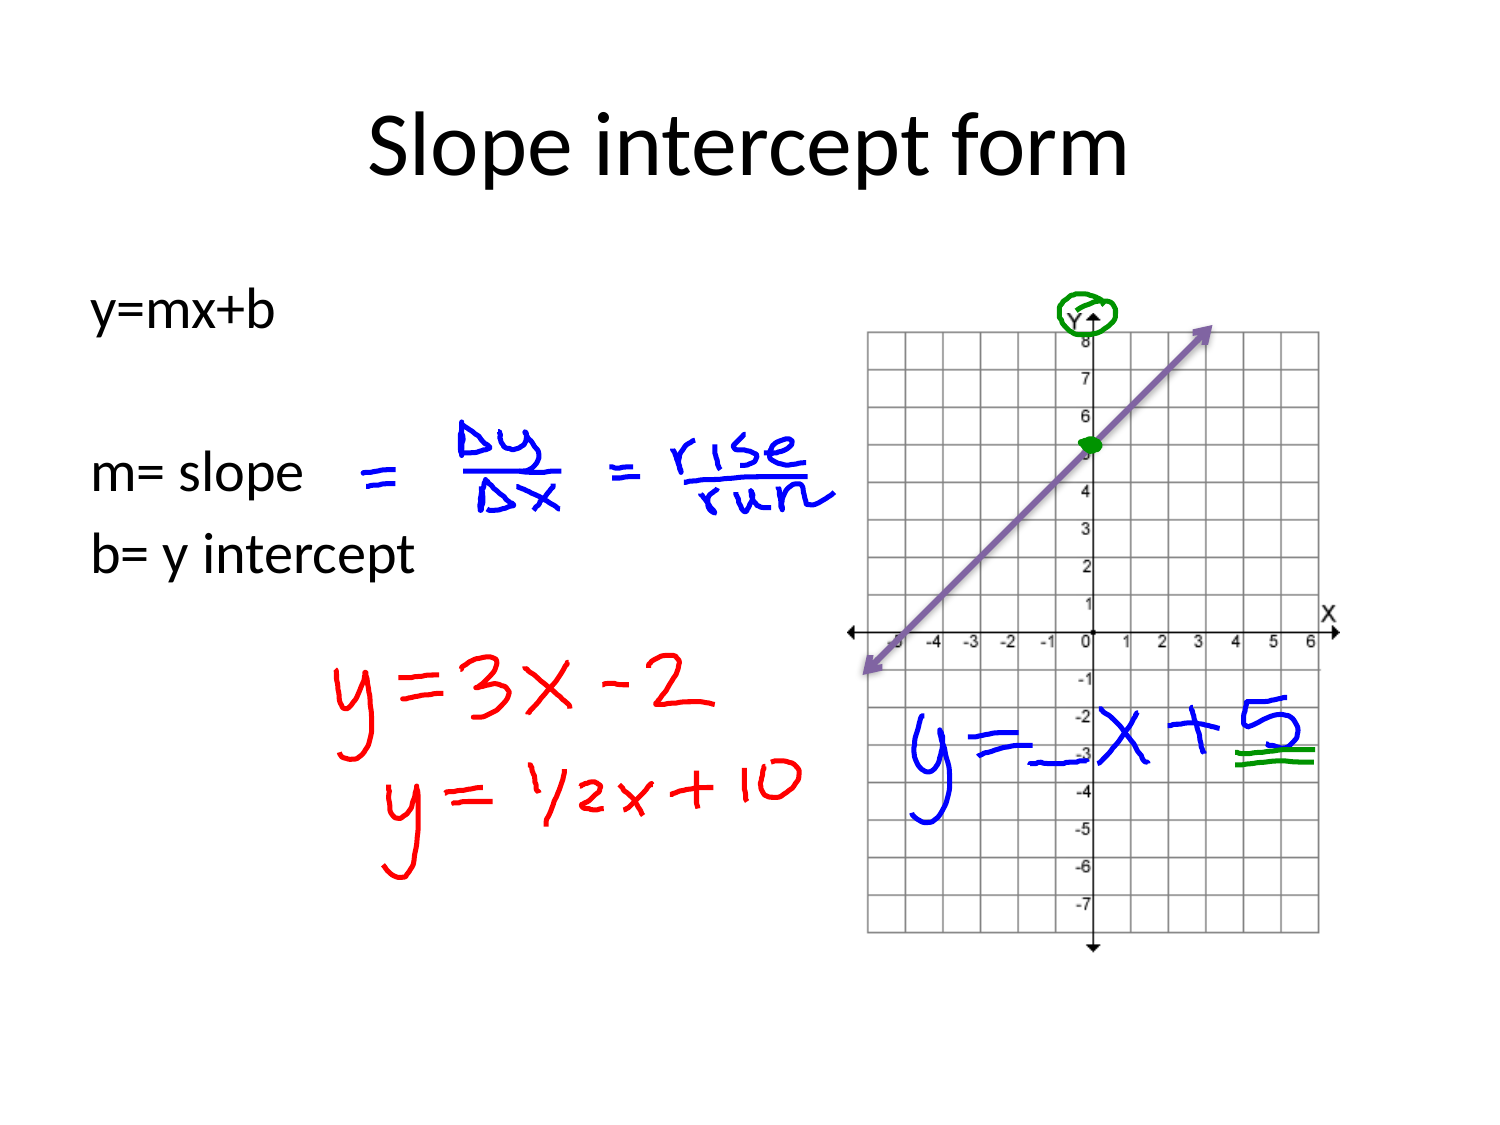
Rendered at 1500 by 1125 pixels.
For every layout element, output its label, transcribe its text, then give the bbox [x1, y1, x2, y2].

text_box [683, 475, 808, 484]
text_box [1058, 293, 1117, 311]
text_box [763, 438, 807, 466]
text_box [777, 483, 835, 511]
text_box [612, 475, 641, 479]
text_box [671, 439, 696, 474]
text_box [516, 485, 542, 499]
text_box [334, 655, 800, 878]
text_box [362, 468, 396, 474]
text_box [532, 483, 554, 511]
text_box [459, 421, 491, 457]
text_box [366, 482, 396, 488]
text_box [498, 430, 540, 471]
text_box [479, 478, 515, 512]
text_box [735, 489, 772, 513]
title Slope intercept form [75, 45, 1425, 233]
text_box [699, 487, 719, 514]
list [847, 313, 1340, 955]
list y=mx+b m= slope b= y intercept [75, 262, 738, 1005]
text_box [714, 444, 722, 471]
text_box [544, 499, 561, 510]
text_box [732, 433, 758, 467]
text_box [862, 324, 1213, 676]
text_box [463, 470, 562, 474]
